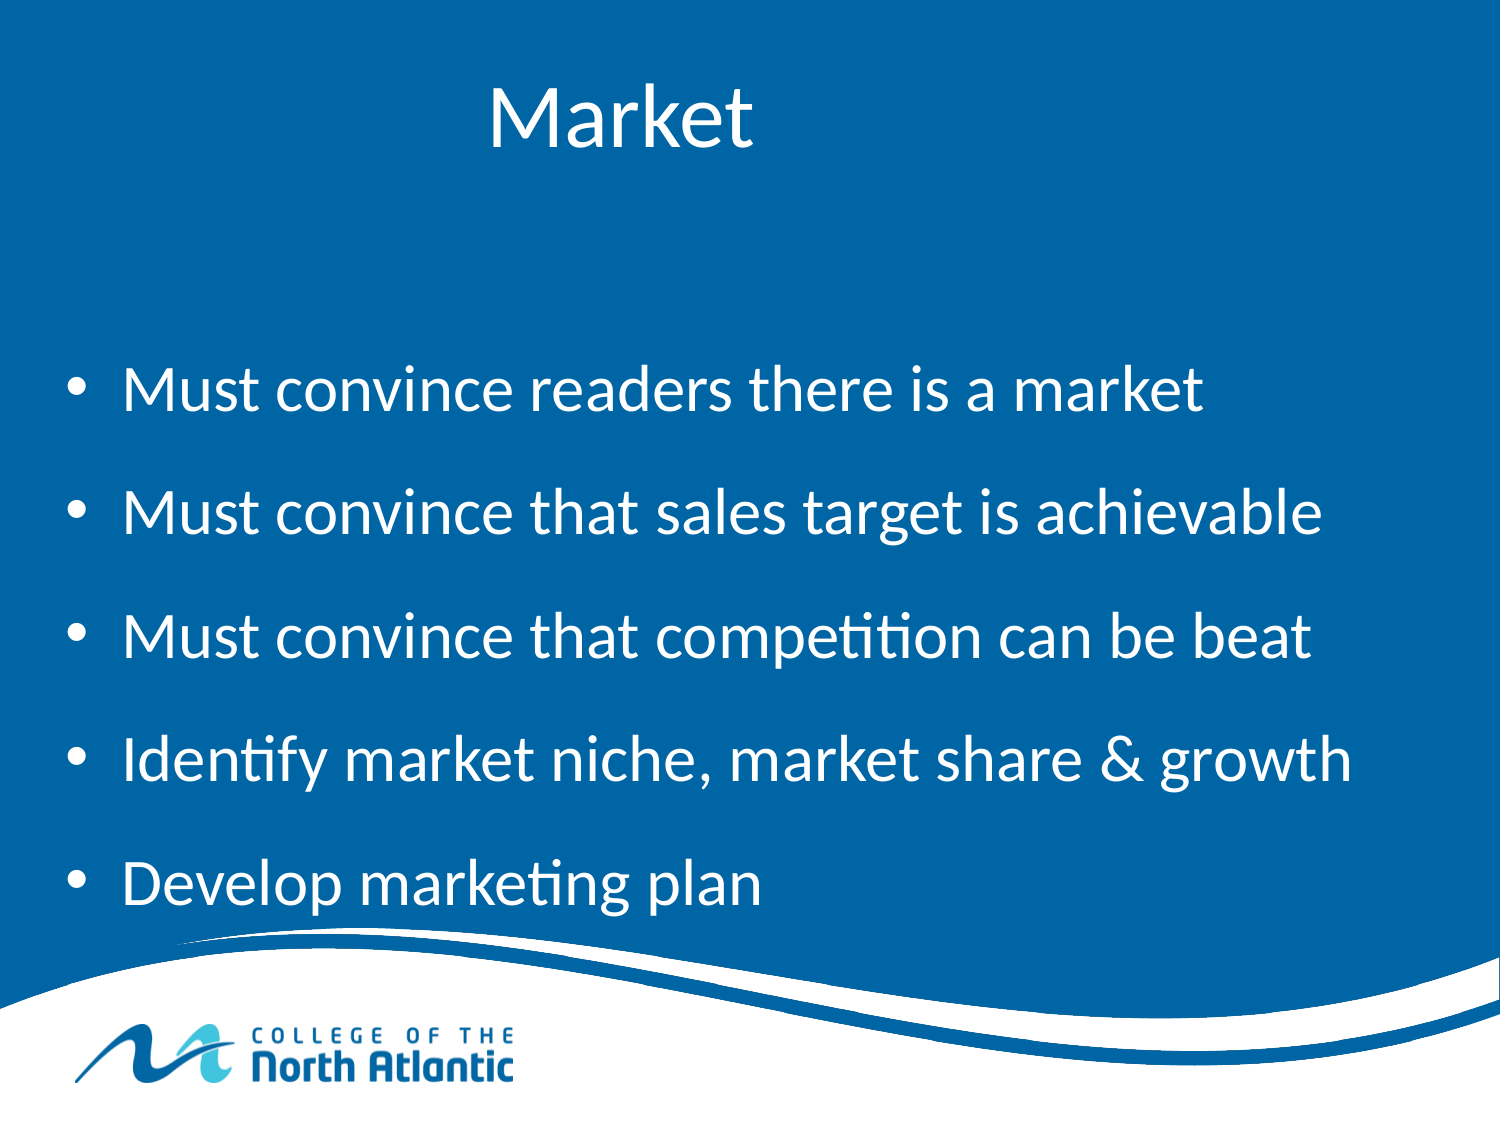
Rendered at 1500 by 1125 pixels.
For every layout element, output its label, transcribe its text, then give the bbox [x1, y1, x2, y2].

title Market [179, 34, 1063, 188]
list Must convince readers there is a market Must convince that sales target is achievable Must convince that competition can be beat Identify market niche, market share & growth Develop marketing plan [50, 337, 1438, 1000]
picture [0, 928, 1500, 1125]
